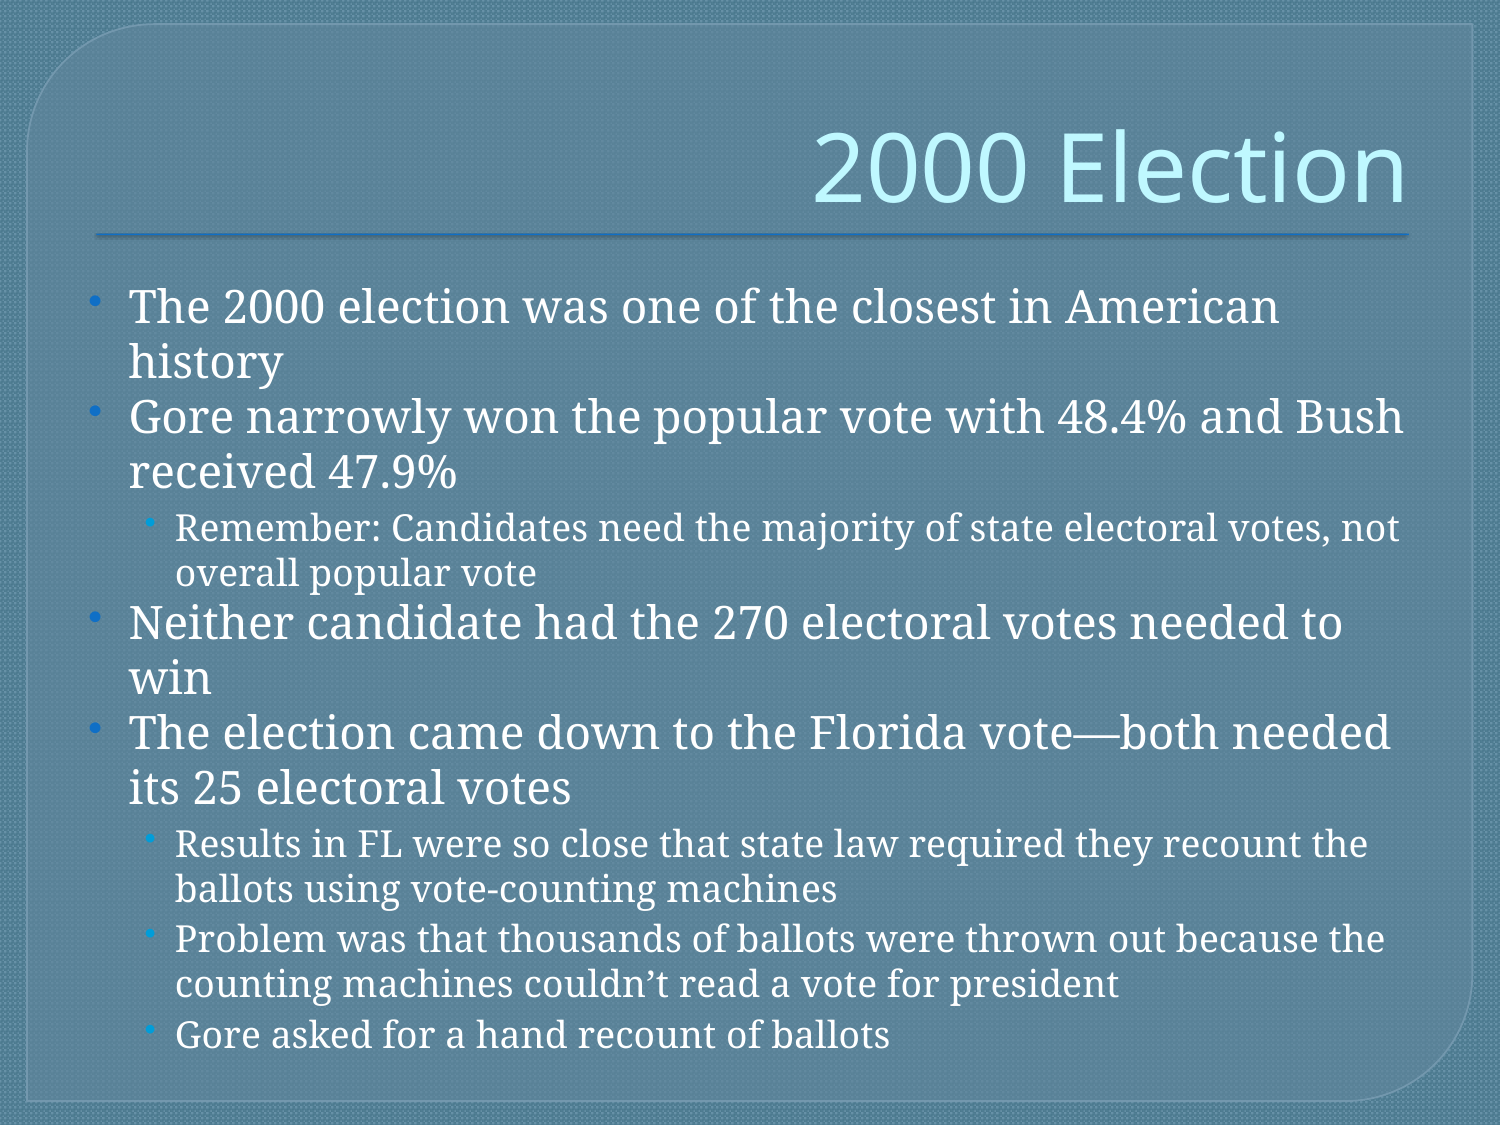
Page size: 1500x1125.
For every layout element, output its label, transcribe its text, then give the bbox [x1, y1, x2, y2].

title 2000 Election [75, 41, 1425, 230]
list The 2000 election was one of the closest in American history Gore narrowly won the popular vote with 48.4% and Bush received 47.9% Remember: Candidates need the majority of state electoral votes, not overall popular vote Neither candidate had the 270 electoral votes needed to win The election came down to the Florida vote—both needed its 25 electoral votes Results in FL were so close that state law required they recount the ballots using vote-counting machines Problem was that thousands of ballots were thrown out because the counting machines couldn’t read a vote for president Gore asked for a hand recount of ballots [75, 270, 1425, 1075]
